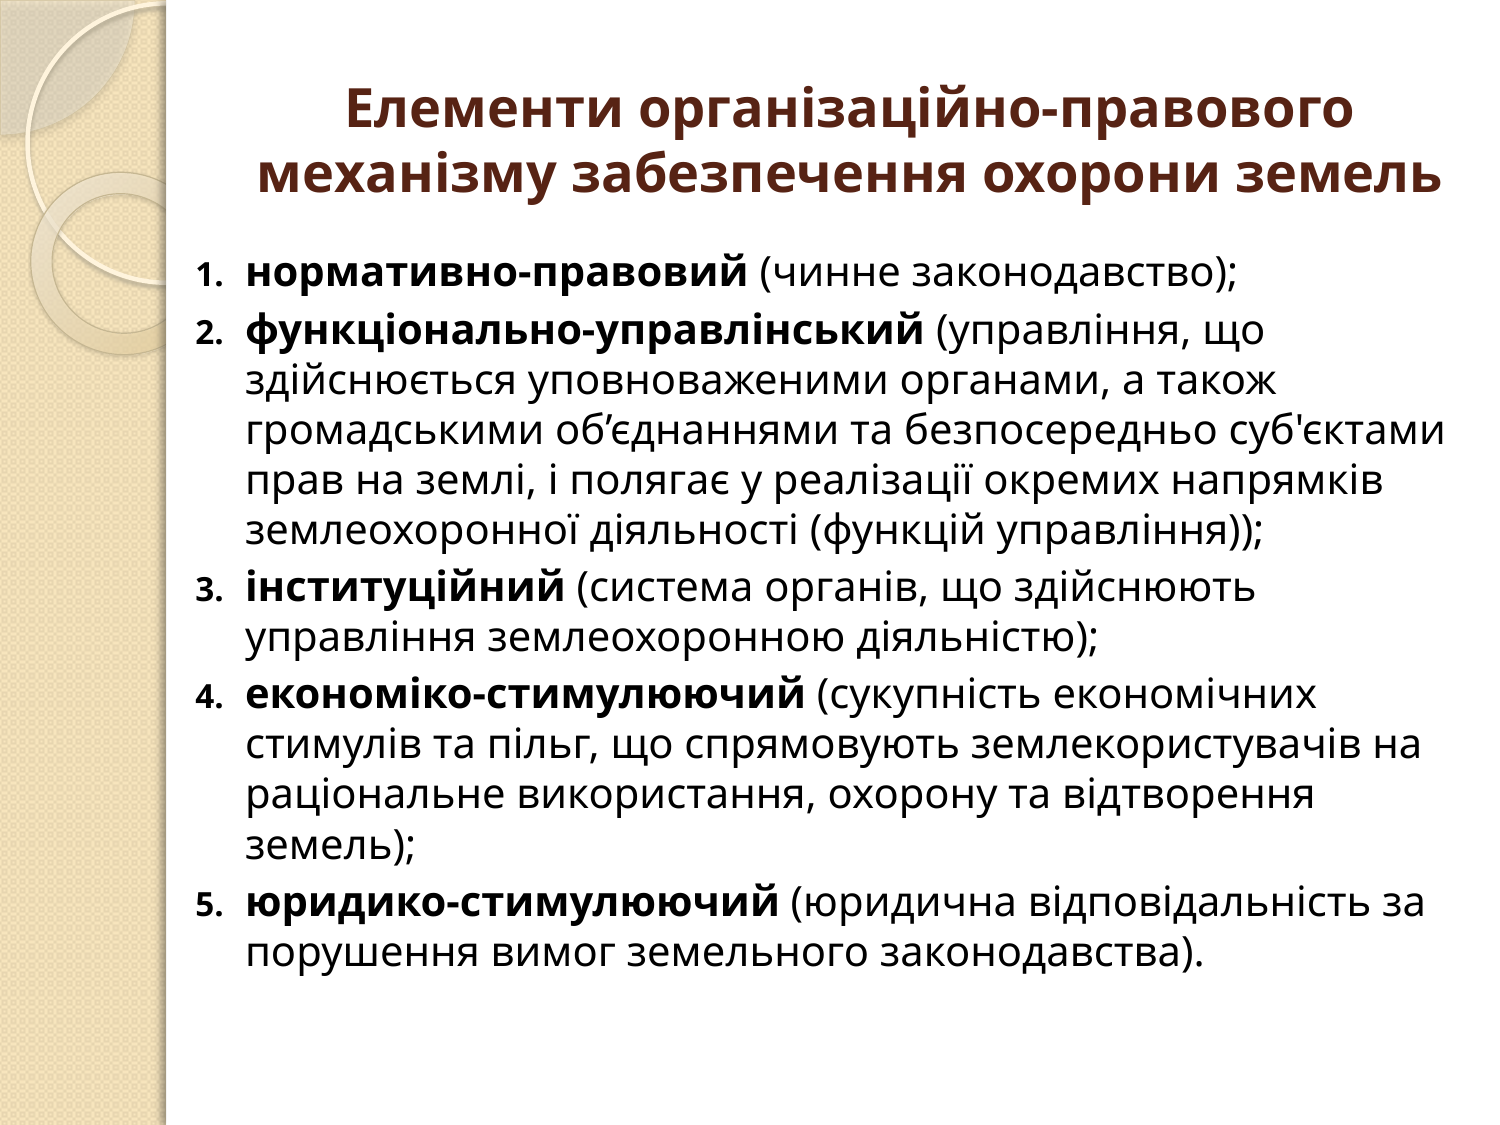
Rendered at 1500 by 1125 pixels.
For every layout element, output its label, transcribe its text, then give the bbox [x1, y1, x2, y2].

list нормативно-правовий (чинне законодавство); функціонально-управлінський (управління, що здійснюється уповноваженими органами, а також громадськими об’єднаннями та безпосередньо суб'єктами прав на землі, і полягає у реалізації окремих напрямків землеохоронної діяльності (функцій управління)); інституційний (система органів, що здійснюють управління землеохоронною діяльністю); економіко-стимулюючий (сукупність економічних стимулів та пільг, що спрямовують землекористувачів на раціональне використання, охорону та відтворення земель); юридико-стимулюючий (юридична відповідальність за порушення вимог земельного законодавства). [147, 237, 1466, 1026]
title Елементи організаційно-правового механізму забезпечення охорони земель [235, 45, 1466, 233]
